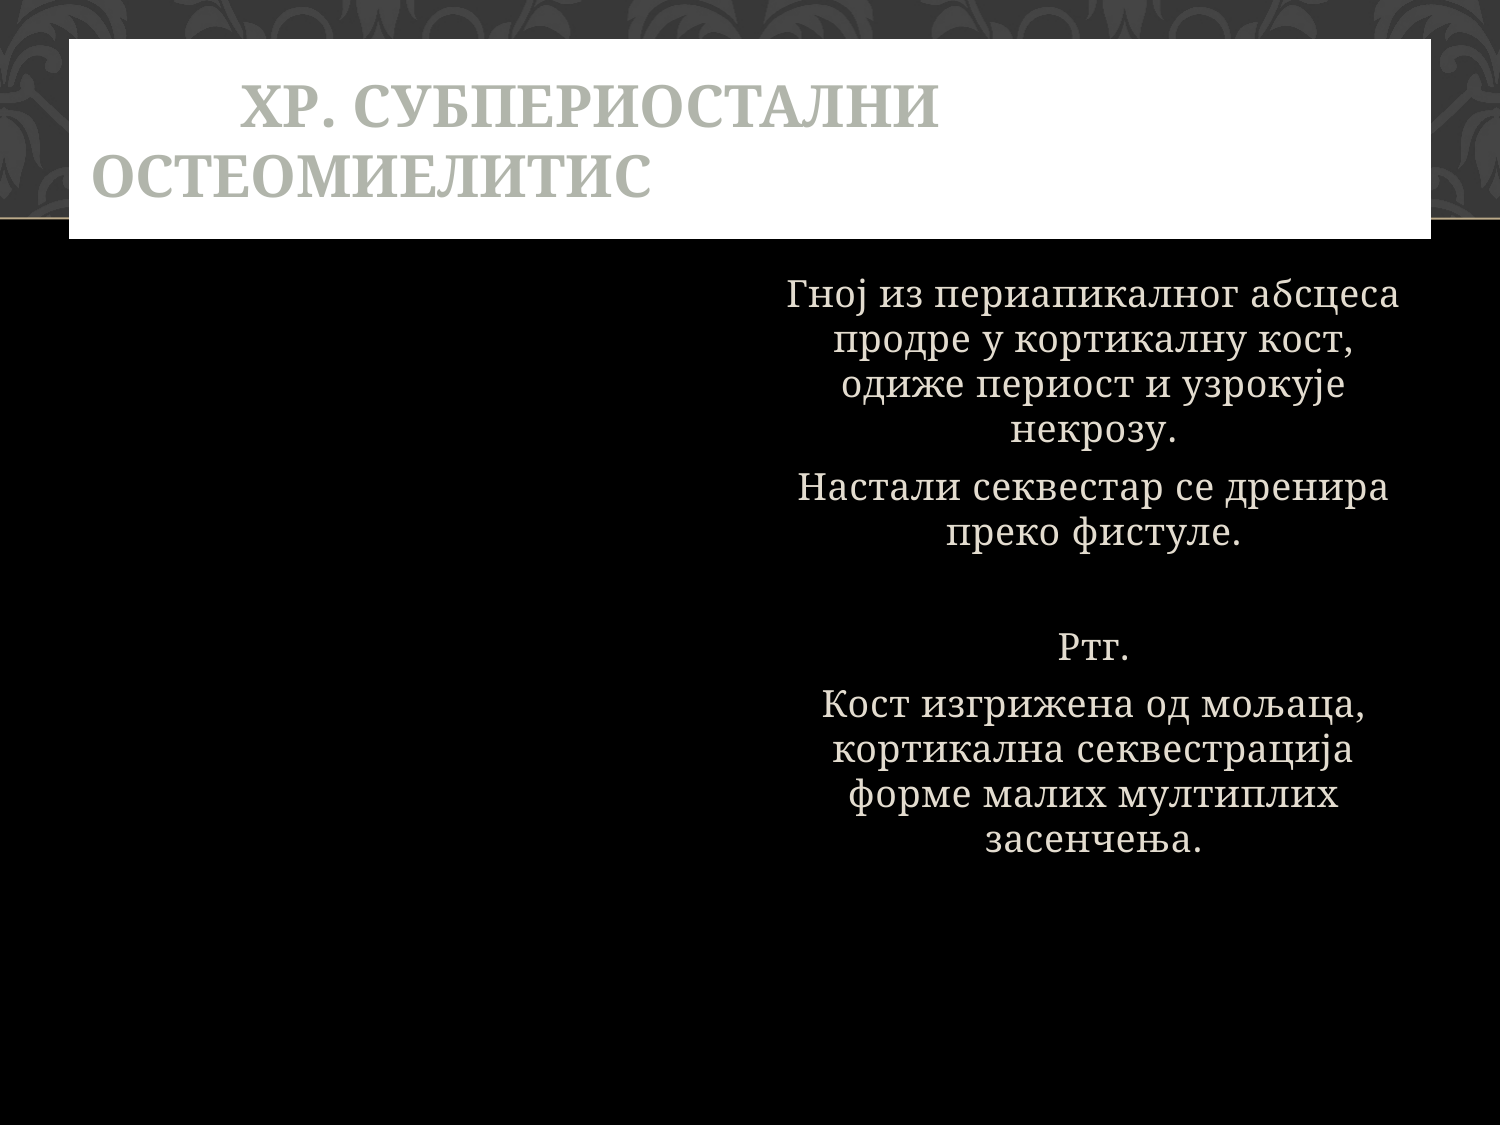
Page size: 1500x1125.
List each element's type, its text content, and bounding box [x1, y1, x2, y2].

title Хр. субпериостални остеомиелитис [69, 39, 1431, 239]
list Гној из периапикалног абсцеса продре у кортикалну кост, одиже периост и узрокује некрозу. Настали секвестар се дренира преко фистуле. Ртг. Кост изгрижена од мољаца, кортикална секвестрација форме малих мултиплих засенчења. [762, 262, 1425, 1005]
